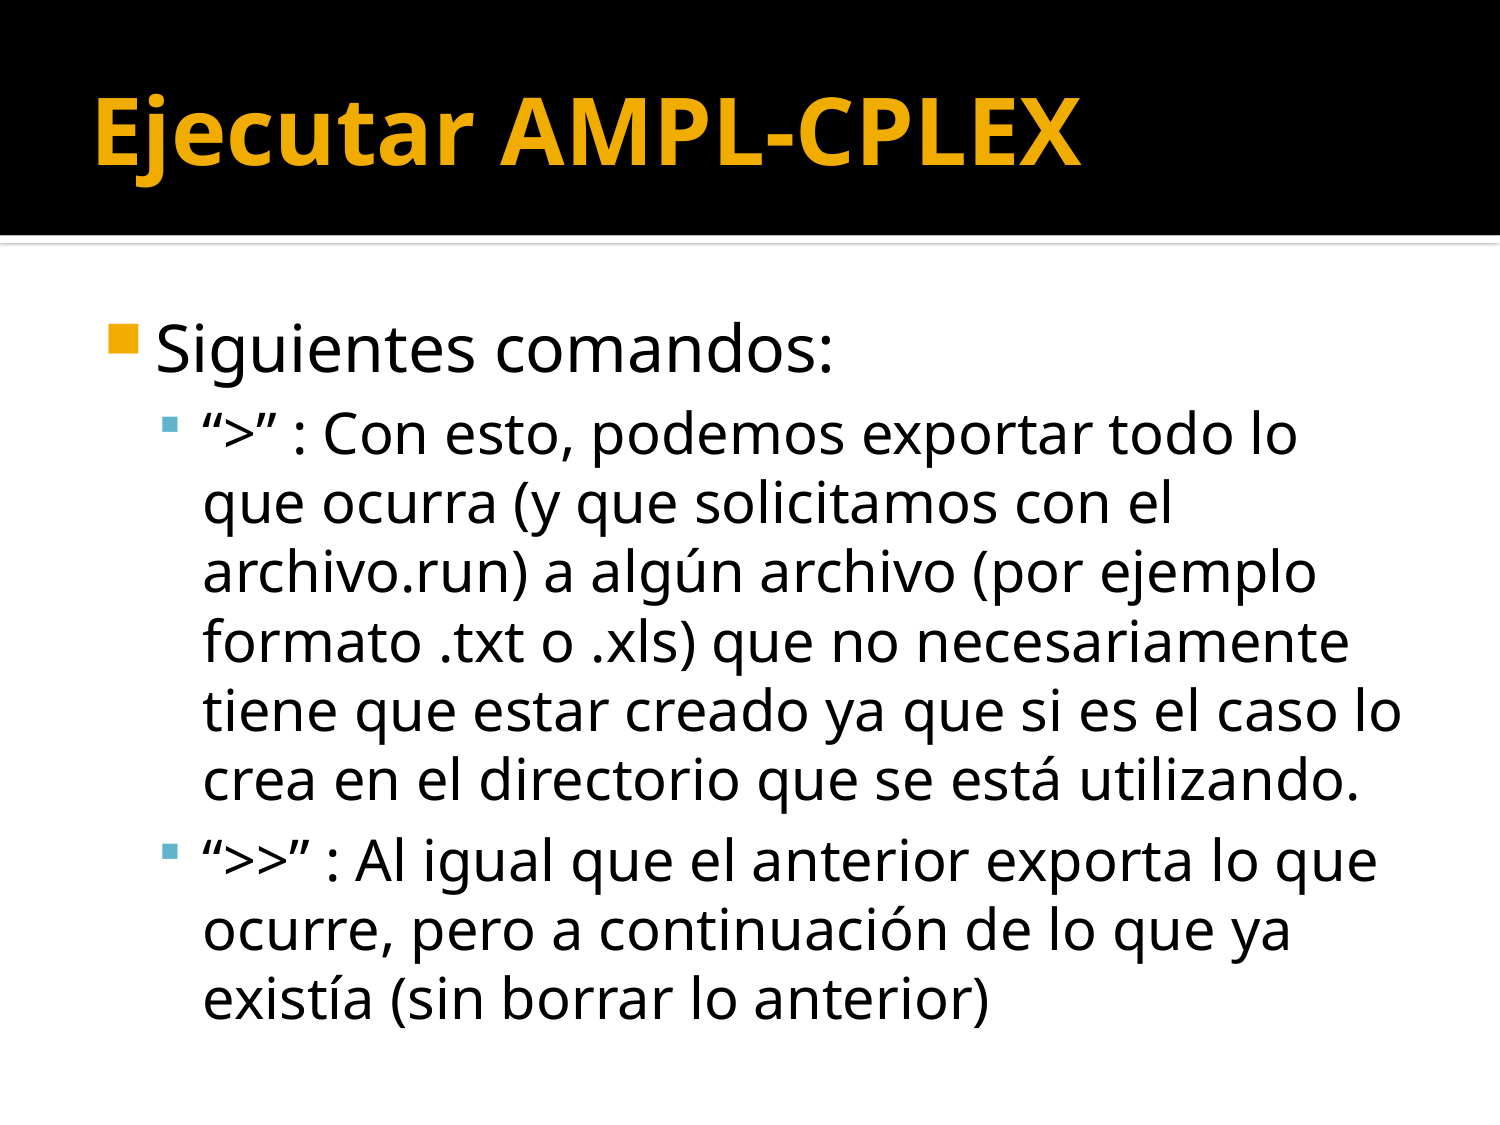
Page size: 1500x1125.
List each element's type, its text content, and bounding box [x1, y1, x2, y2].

title Ejecutar AMPL-CPLEX [75, 25, 1425, 231]
list Siguientes comandos: “>” : Con esto, podemos exportar todo lo que ocurra (y que solicitamos con el archivo.run) a algún archivo (por ejemplo formato .txt o .xls) que no necesariamente tiene que estar creado ya que si es el caso lo crea en el directorio que se está utilizando. “>>” : Al igual que el anterior exporta lo que ocurre, pero a continuación de lo que ya existía (sin borrar lo anterior) [75, 291, 1425, 1050]
